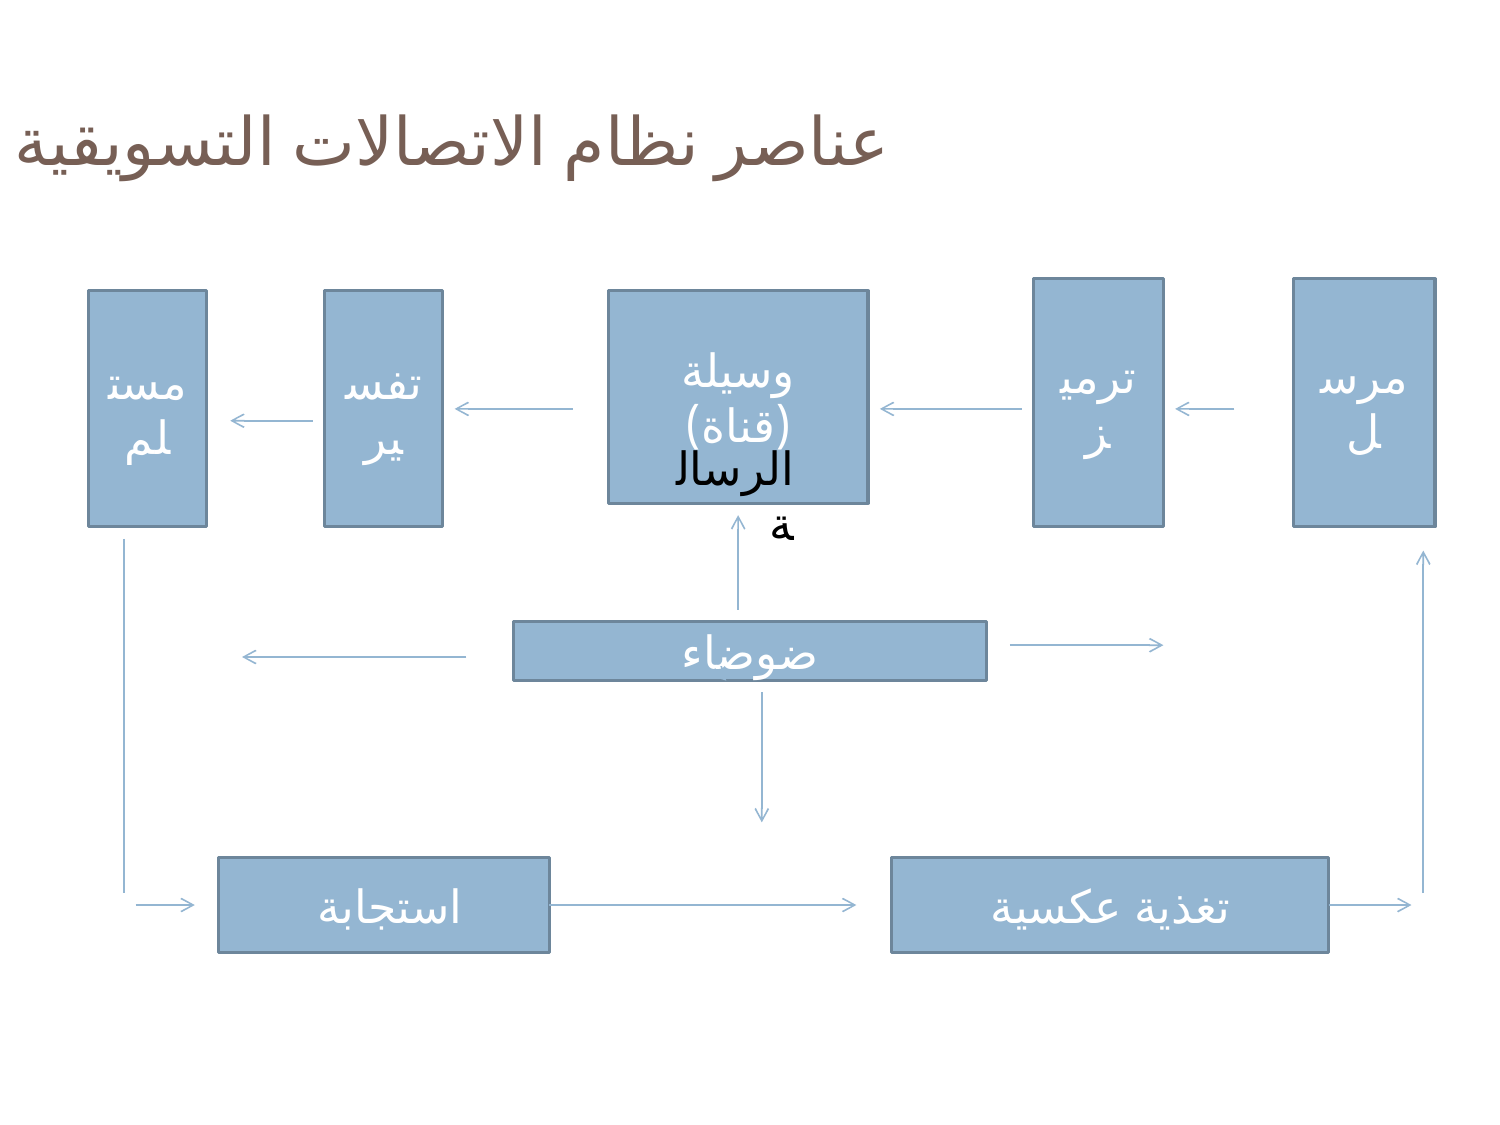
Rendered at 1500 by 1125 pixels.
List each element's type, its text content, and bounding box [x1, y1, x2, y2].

text_box ضوضاء [512, 620, 988, 682]
text_box استجابة [217, 856, 551, 954]
text_box ترميز [1032, 277, 1165, 528]
text_box مستلم [87, 289, 208, 528]
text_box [714, 668, 727, 681]
title عناصر نظام الاتصالات التسويقية [0, 45, 1350, 233]
text_box مرسل [1292, 277, 1437, 528]
text_box الرسالة [655, 432, 809, 558]
text_box تغذية عكسية [890, 856, 1330, 954]
text_box وسيلة (قناة) [607, 289, 870, 505]
text_box تفسير [323, 289, 444, 528]
